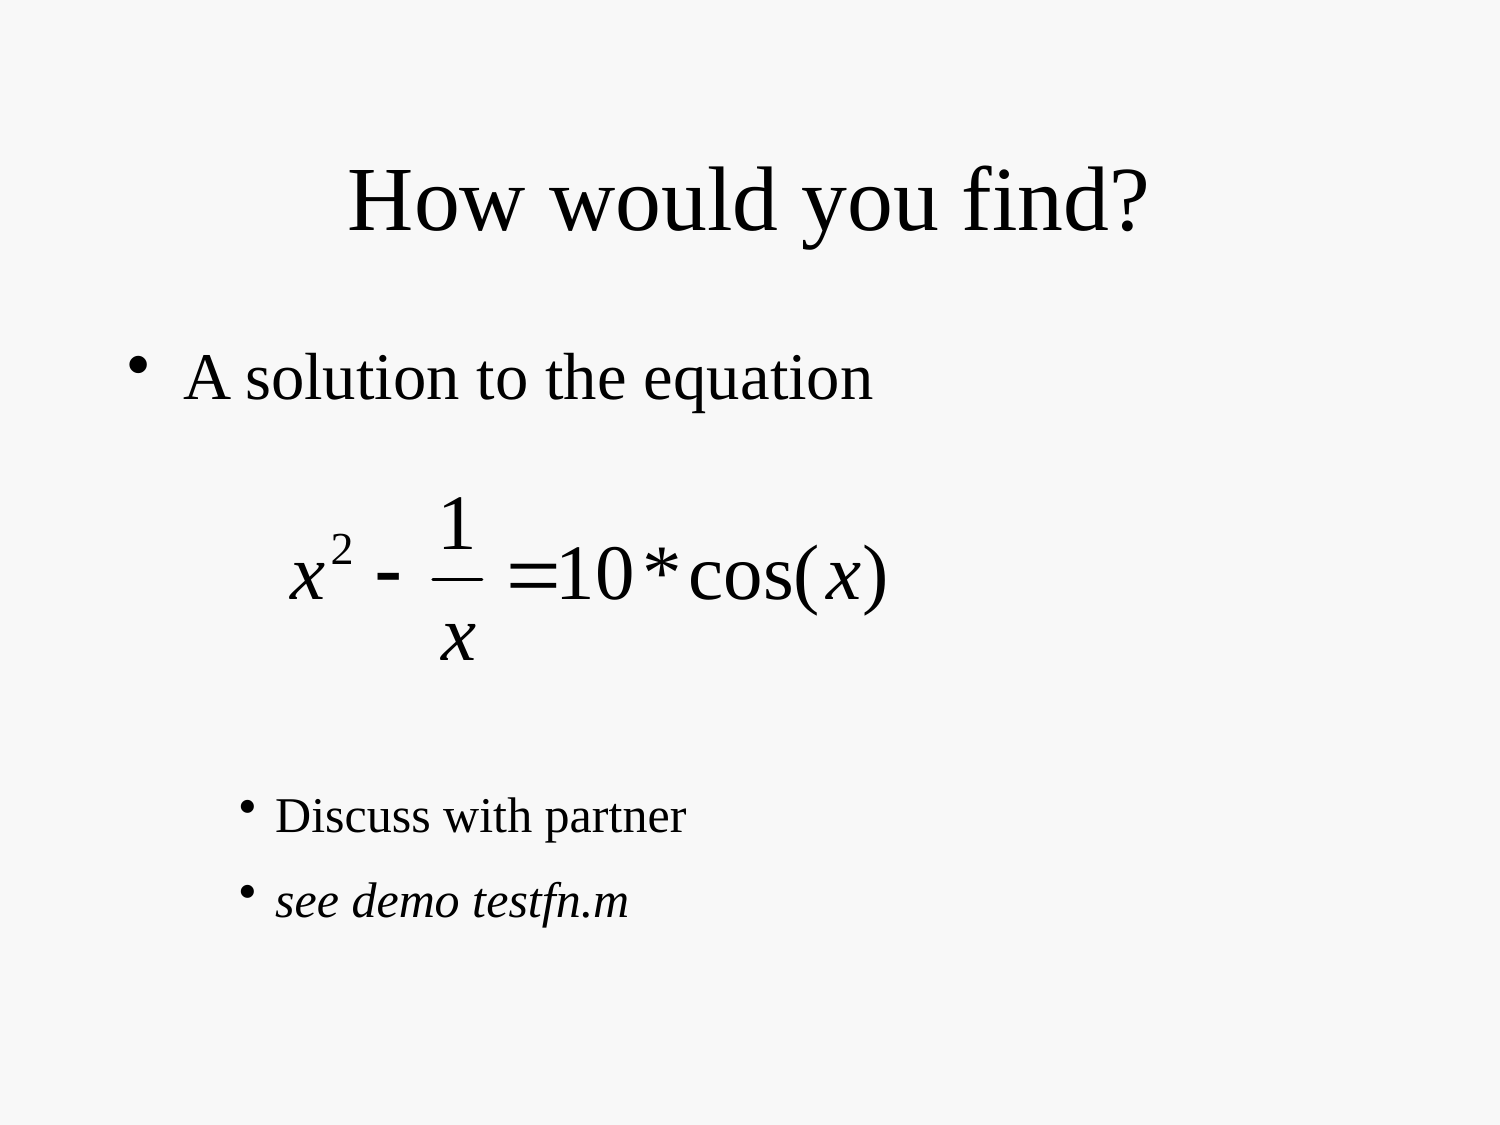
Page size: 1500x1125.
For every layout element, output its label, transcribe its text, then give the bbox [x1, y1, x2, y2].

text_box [274, 474, 901, 679]
text_box Discuss with partner see demo testfn.m [225, 774, 1300, 935]
list A solution to the equation [112, 324, 1388, 451]
title How would you find? [112, 99, 1388, 288]
